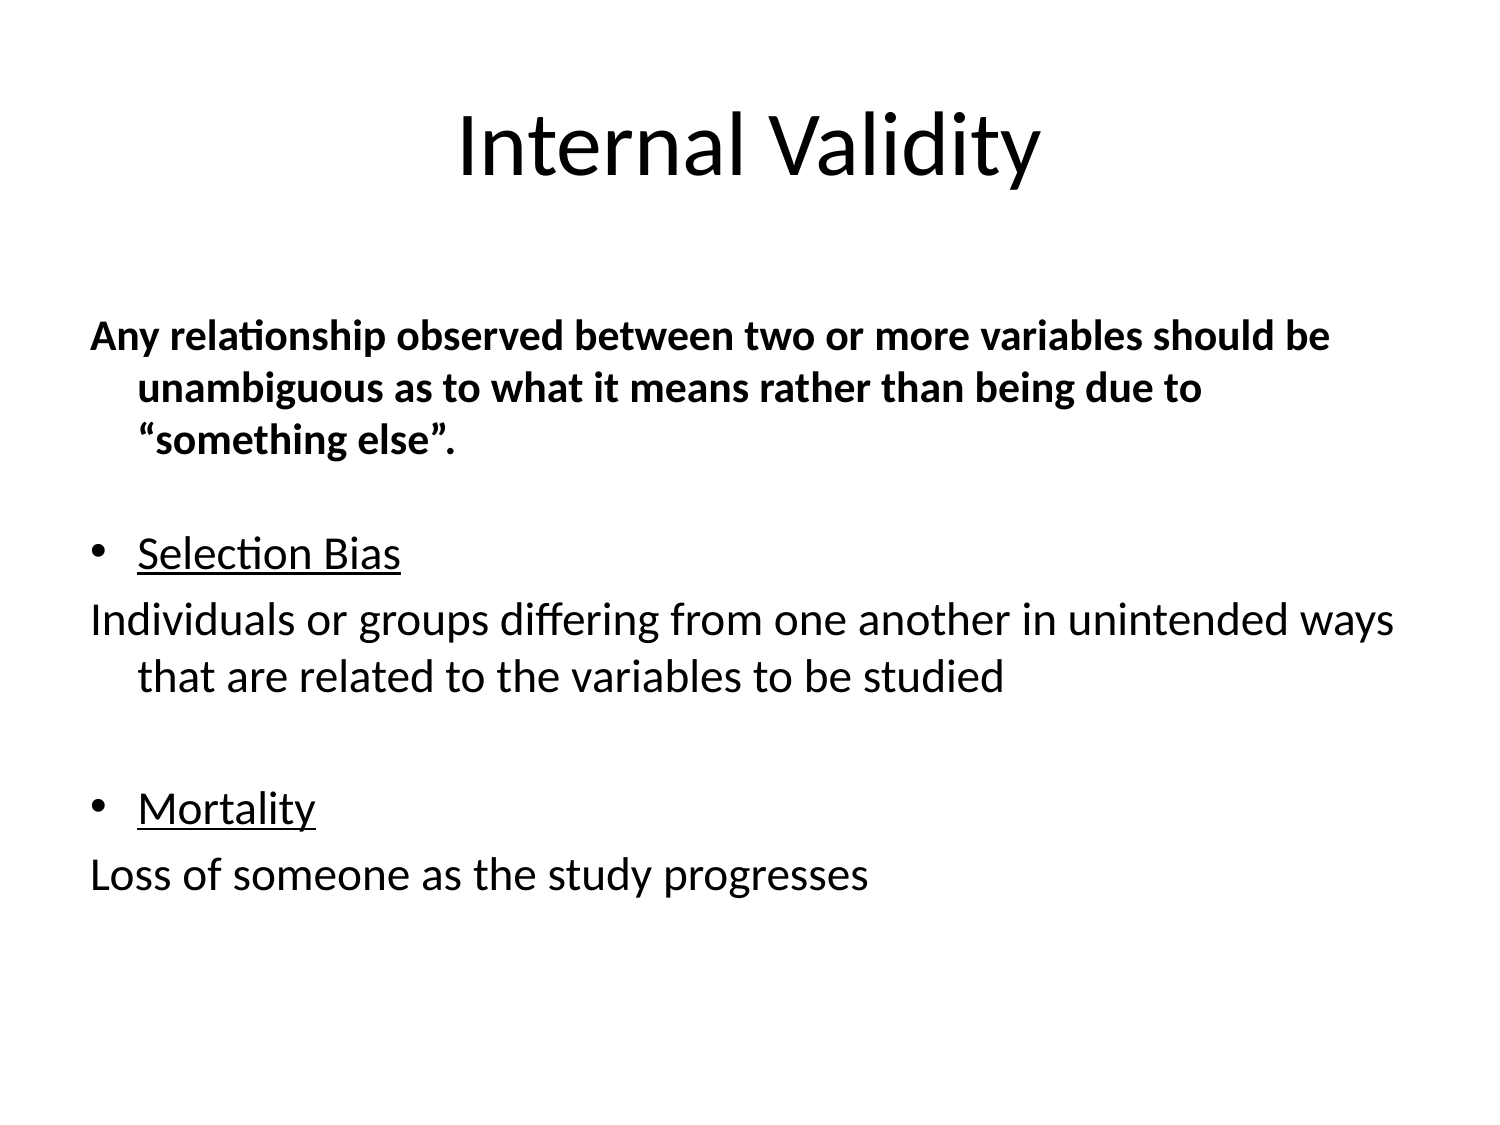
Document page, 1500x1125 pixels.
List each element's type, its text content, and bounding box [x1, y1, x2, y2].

list Any relationship observed between two or more variables should be unambiguous as to what it means rather than being due to “something else”. Selection Bias Individuals or groups differing from one another in unintended ways that are related to the variables to be studied Mortality Loss of someone as the study progresses [75, 237, 1425, 1005]
title Internal Validity [75, 45, 1425, 233]
